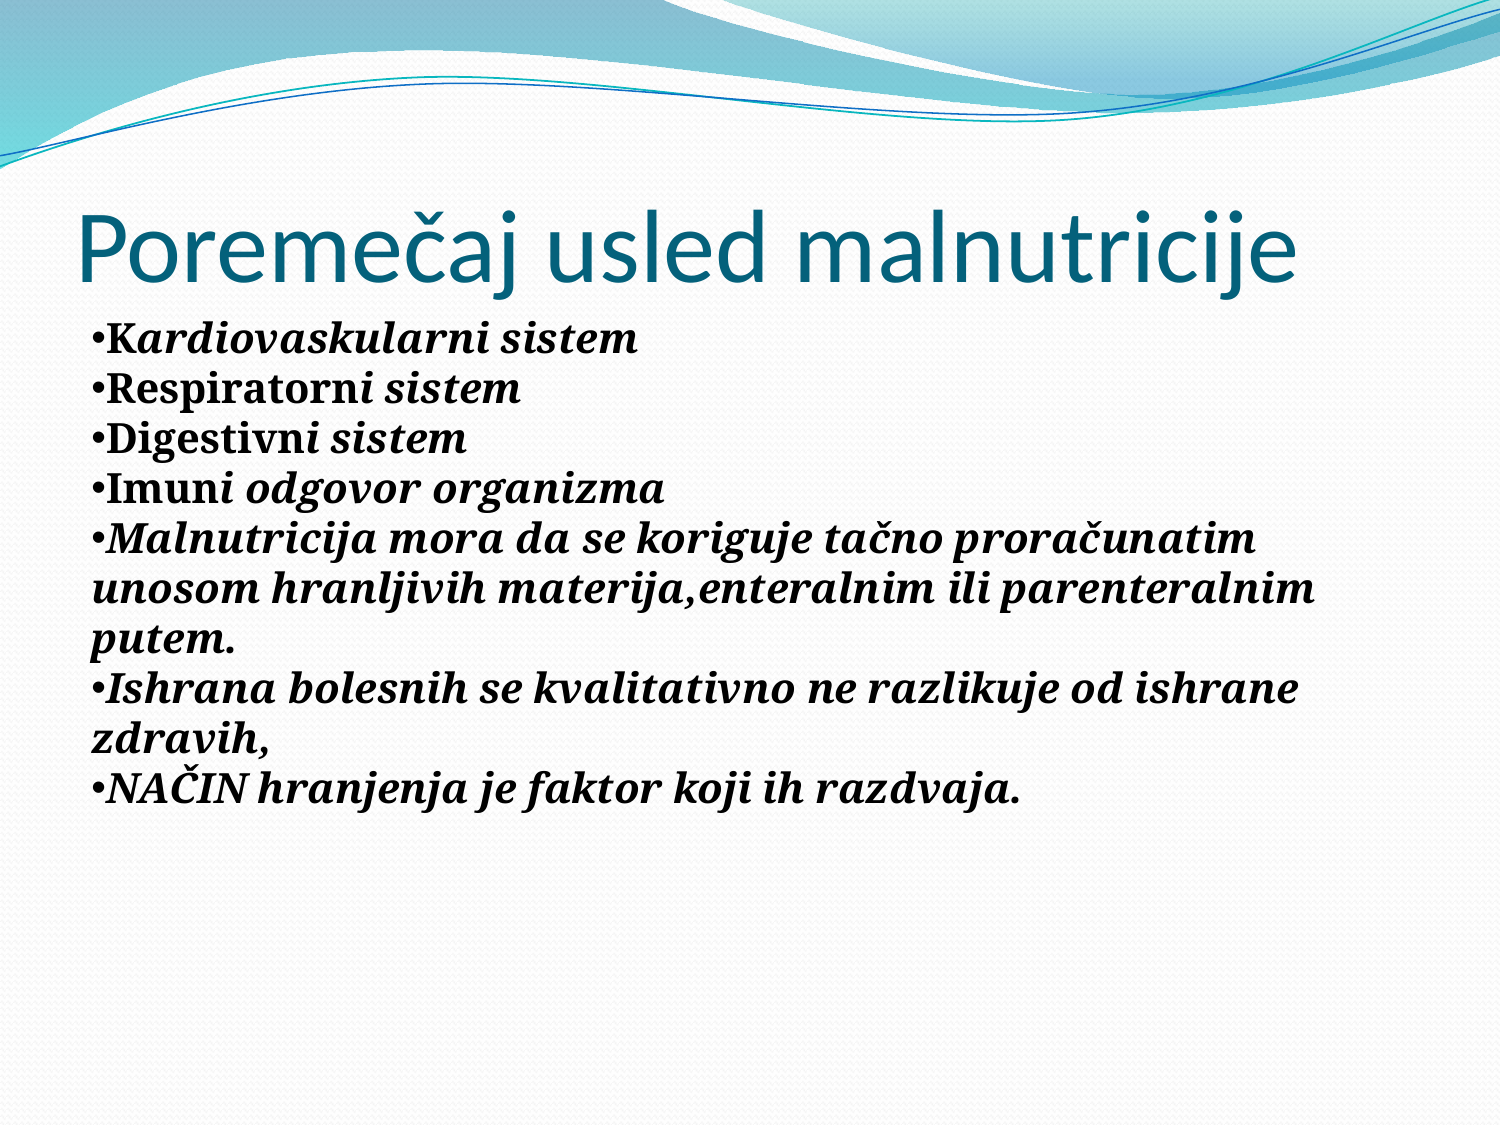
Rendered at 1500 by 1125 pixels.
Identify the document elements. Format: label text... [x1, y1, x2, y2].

text_box Kardiovaskularni sistem Respiratorni sistem Digestivni sistem Imuni odgovor organizma Malnutricija mora da se koriguje tačno proračunatim unosom hranljivih materija,enteralnim ili parenteralnim putem. Ishrana bolesnih se kvalitativno ne razlikuje od ishrane zdravih, NAČIN hranjenja je faktor koji ih razdvaja. [76, 259, 1436, 820]
title Poremečaj usled malnutricije [75, 115, 1438, 303]
